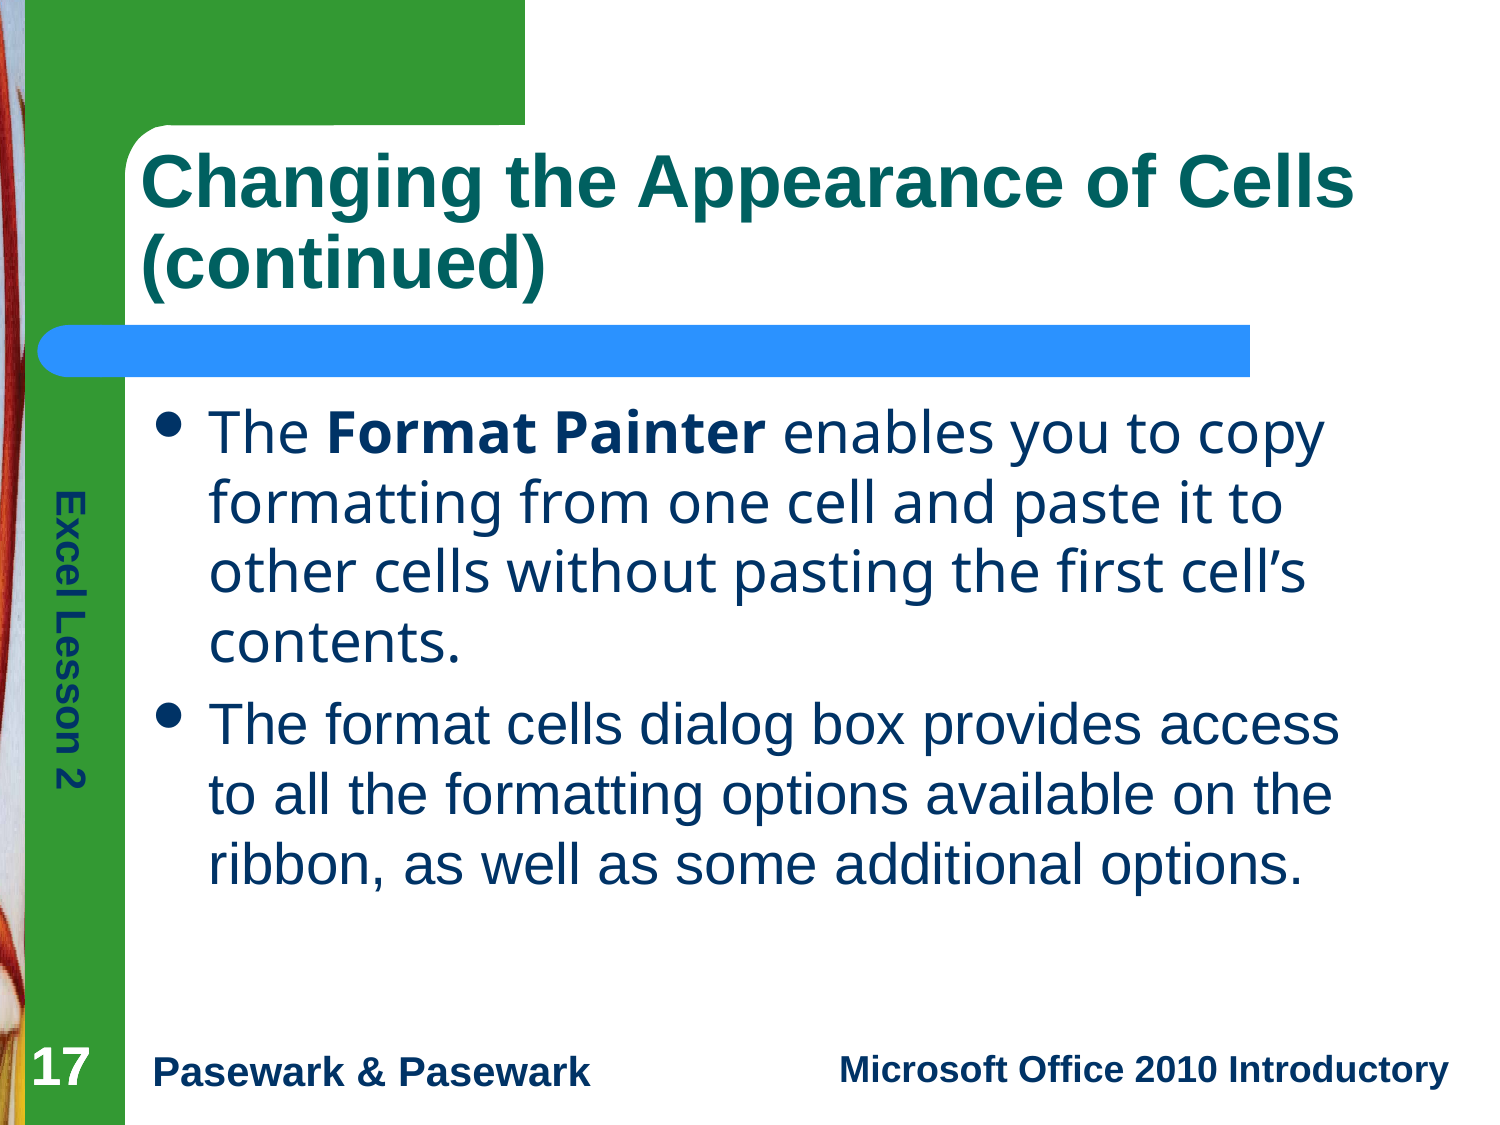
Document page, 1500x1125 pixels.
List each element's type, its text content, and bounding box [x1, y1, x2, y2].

picture [0, 0, 25, 1125]
title Changing the Appearance of Cells (continued) [124, 124, 1426, 313]
list The Format Painter enables you to copy formatting from one cell and paste it to other cells without pasting the first cell’s contents. The format cells dialog box provides access to all the formatting options available on the ribbon, as well as some additional options. [137, 387, 1400, 1088]
text_box 17 [13, 1023, 111, 1105]
